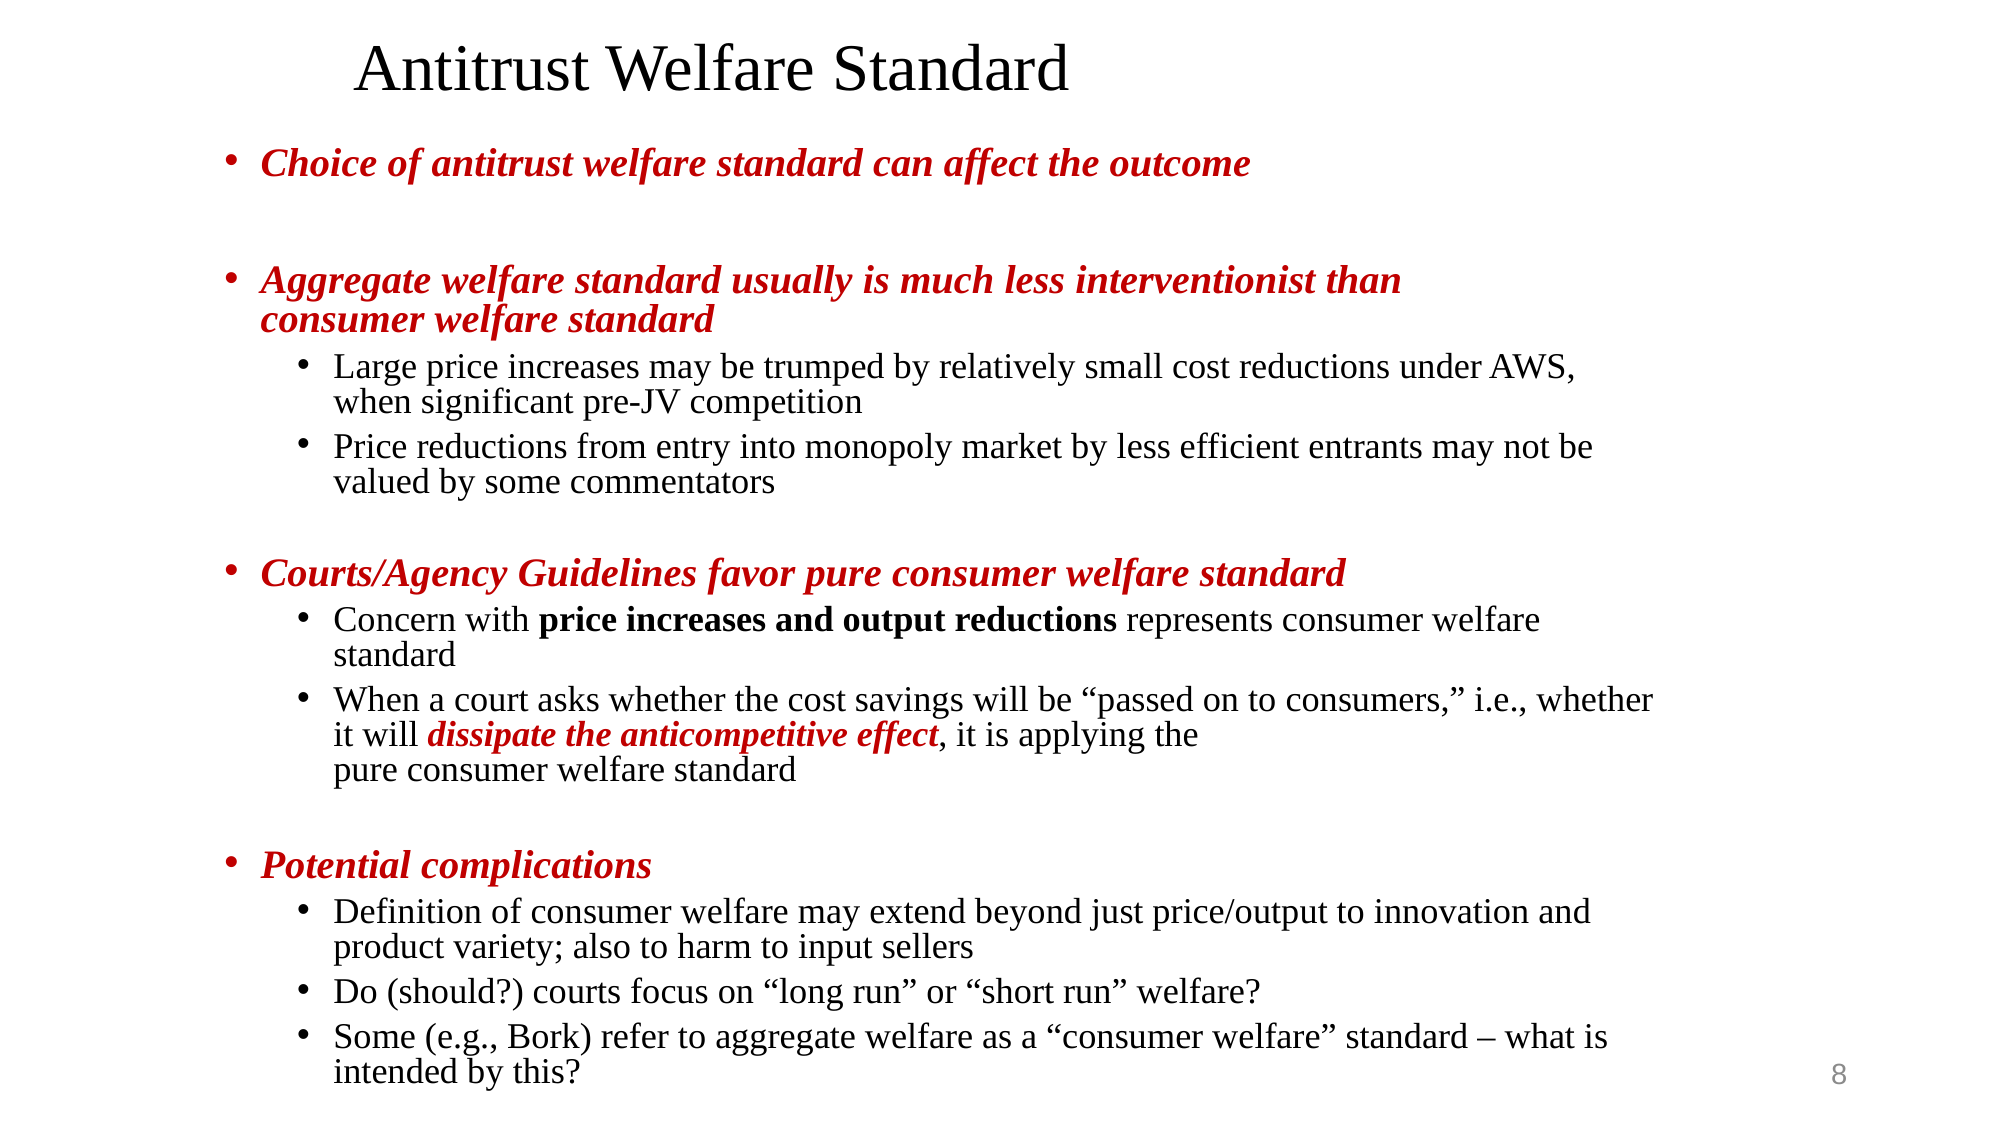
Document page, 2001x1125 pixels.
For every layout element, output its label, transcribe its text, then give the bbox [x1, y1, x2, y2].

list Choice of antitrust welfare standard can affect the outcome Aggregate welfare standard usually is much less interventionist than consumer welfare standard Large price increases may be trumped by relatively small cost reductions under AWS, when significant pre-JV competition Price reductions from entry into monopoly market by less efficient entrants may not be valued by some commentators Courts/Agency Guidelines favor pure consumer welfare standard Concern with price increases and output reductions represents consumer welfare standard When a court asks whether the cost savings will be “passed on to consumers,” i.e., whether it will dissipate the anticompetitive effect, it is applying the pure consumer welfare standard Potential complications Definition of consumer welfare may extend beyond just price/output to innovation and product variety; also to harm to input sellers Do (should?) courts focus on “long run” or “short run” welfare? Some (e.g., Bork) refer to aggregate welfare as a “consumer welfare” standard – what is intended by this? [209, 137, 1675, 1103]
slide_number 8 [1412, 1042, 1863, 1103]
title Antitrust Welfare Standard [338, 0, 1564, 137]
